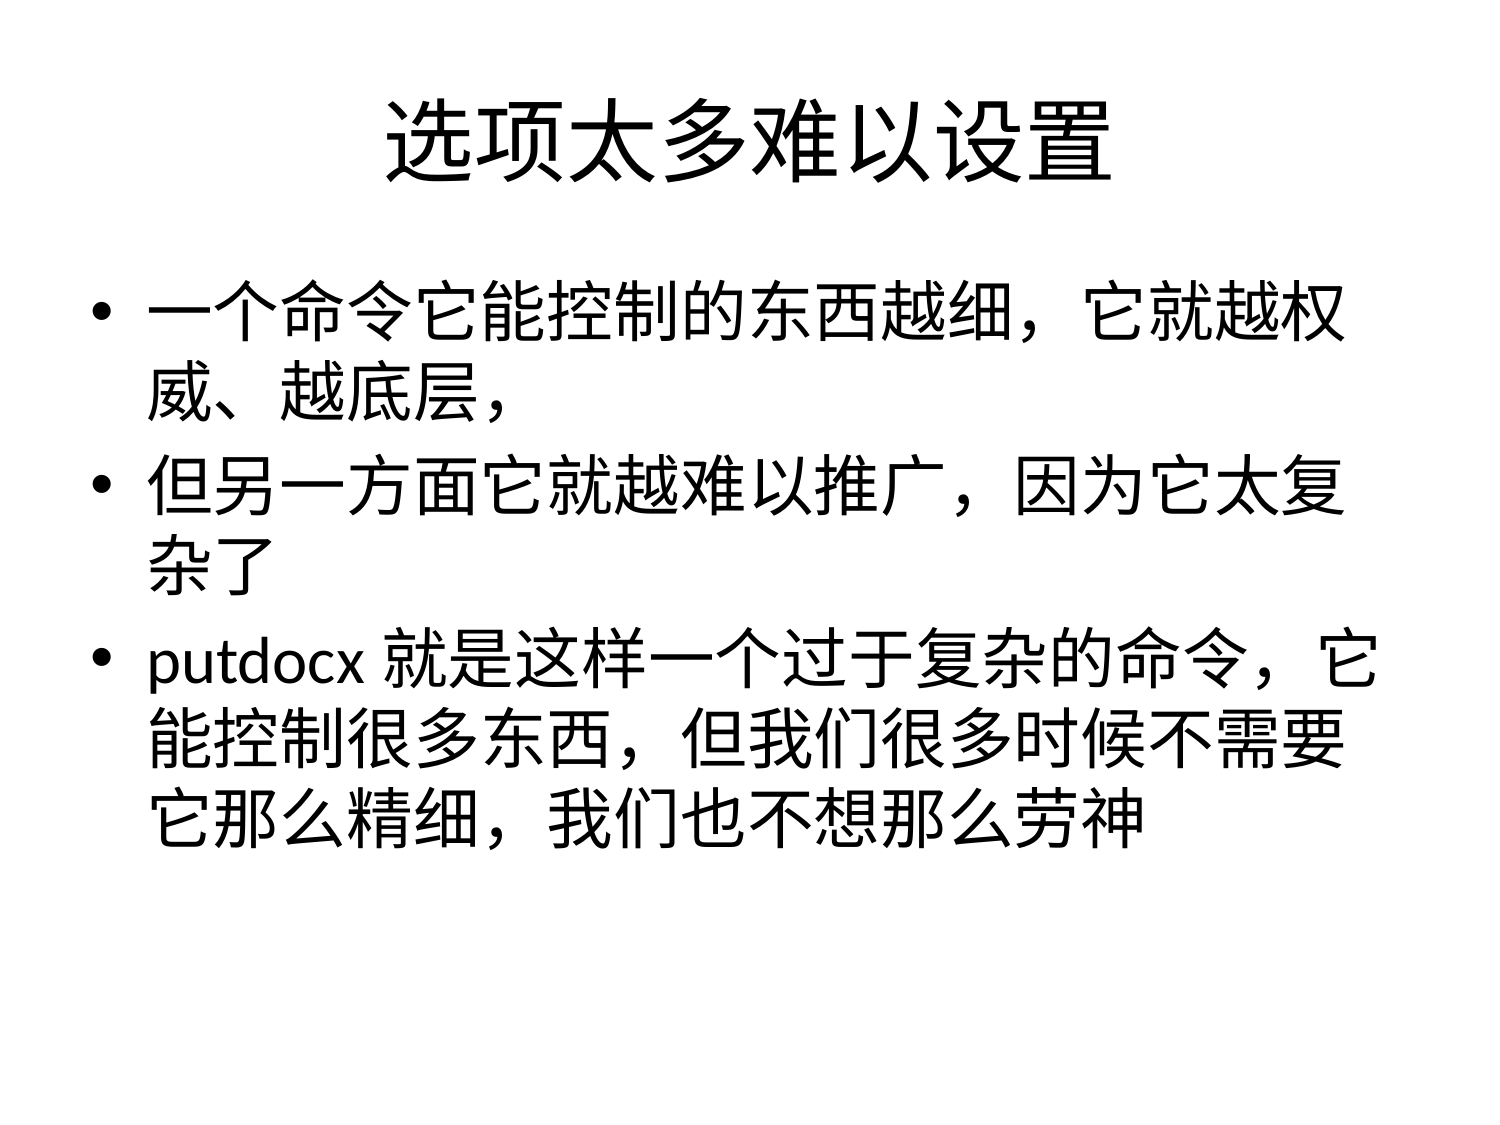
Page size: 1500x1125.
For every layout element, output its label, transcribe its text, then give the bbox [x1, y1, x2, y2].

title 选项太多难以设置 [75, 45, 1425, 233]
list 一个命令它能控制的东西越细，它就越权威、越底层， 但另一方面它就越难以推广，因为它太复杂了 putdocx就是这样一个过于复杂的命令，它能控制很多东西，但我们很多时候不需要它那么精细，我们也不想那么劳神 [75, 262, 1425, 1005]
